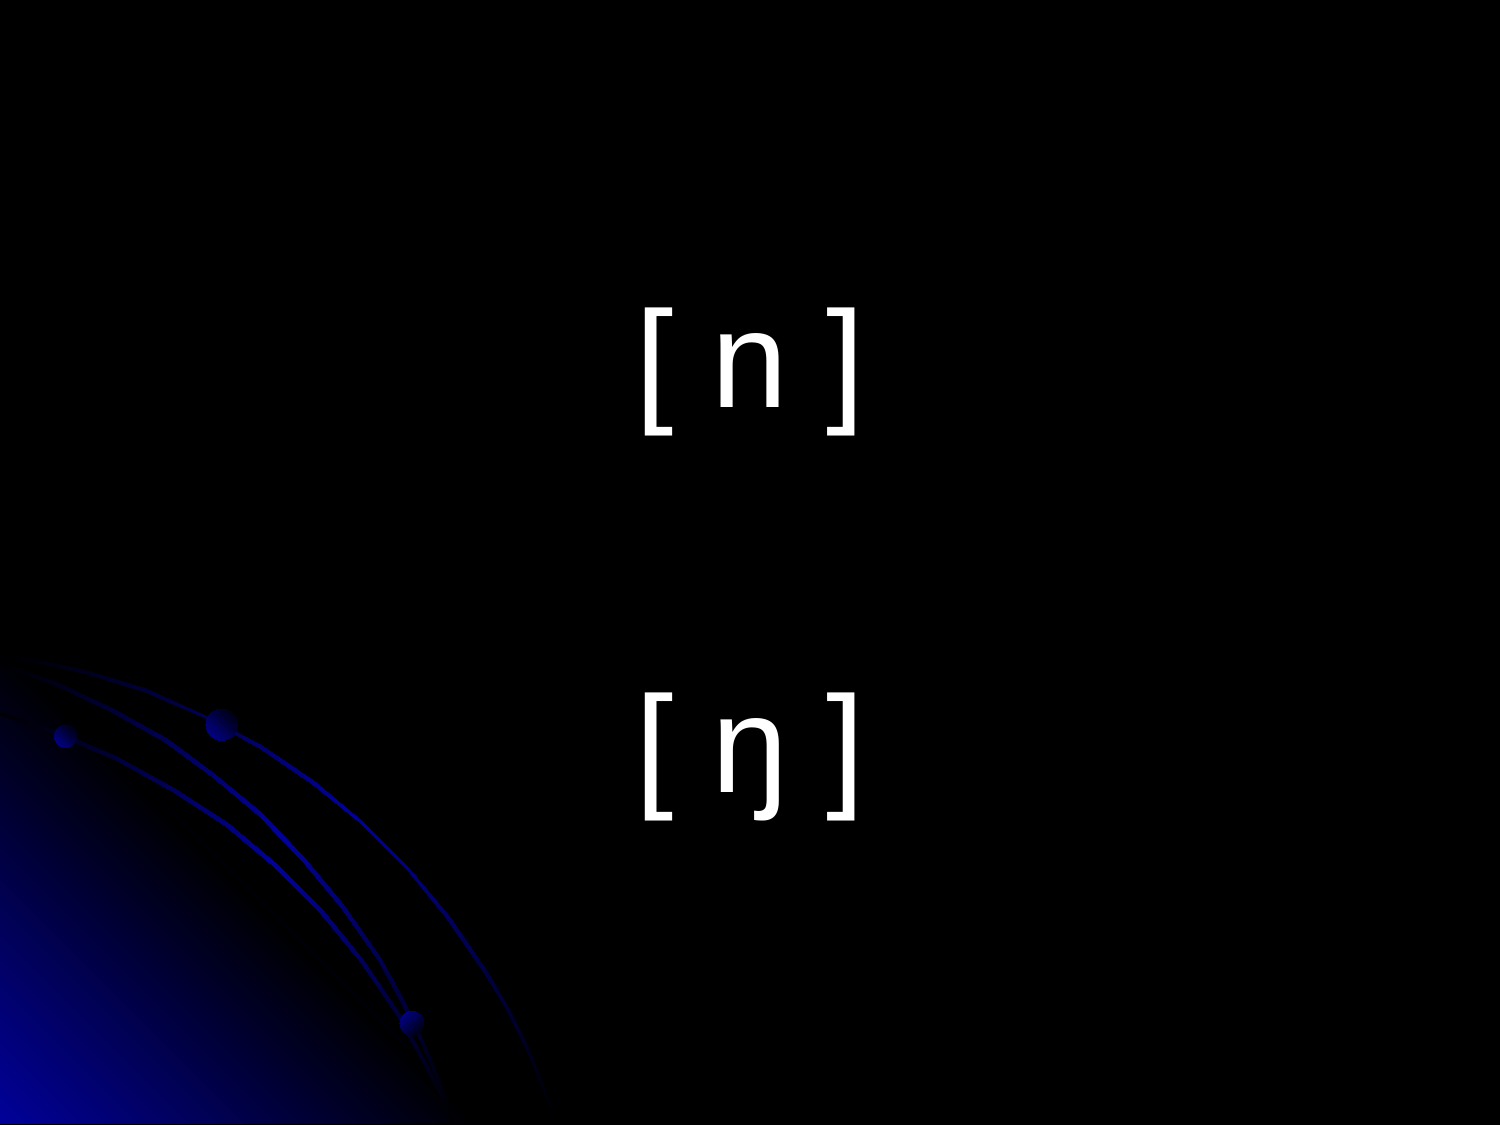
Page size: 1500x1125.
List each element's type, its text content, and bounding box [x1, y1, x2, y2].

list [ n ] [ ŋ ] [75, 262, 1425, 1006]
